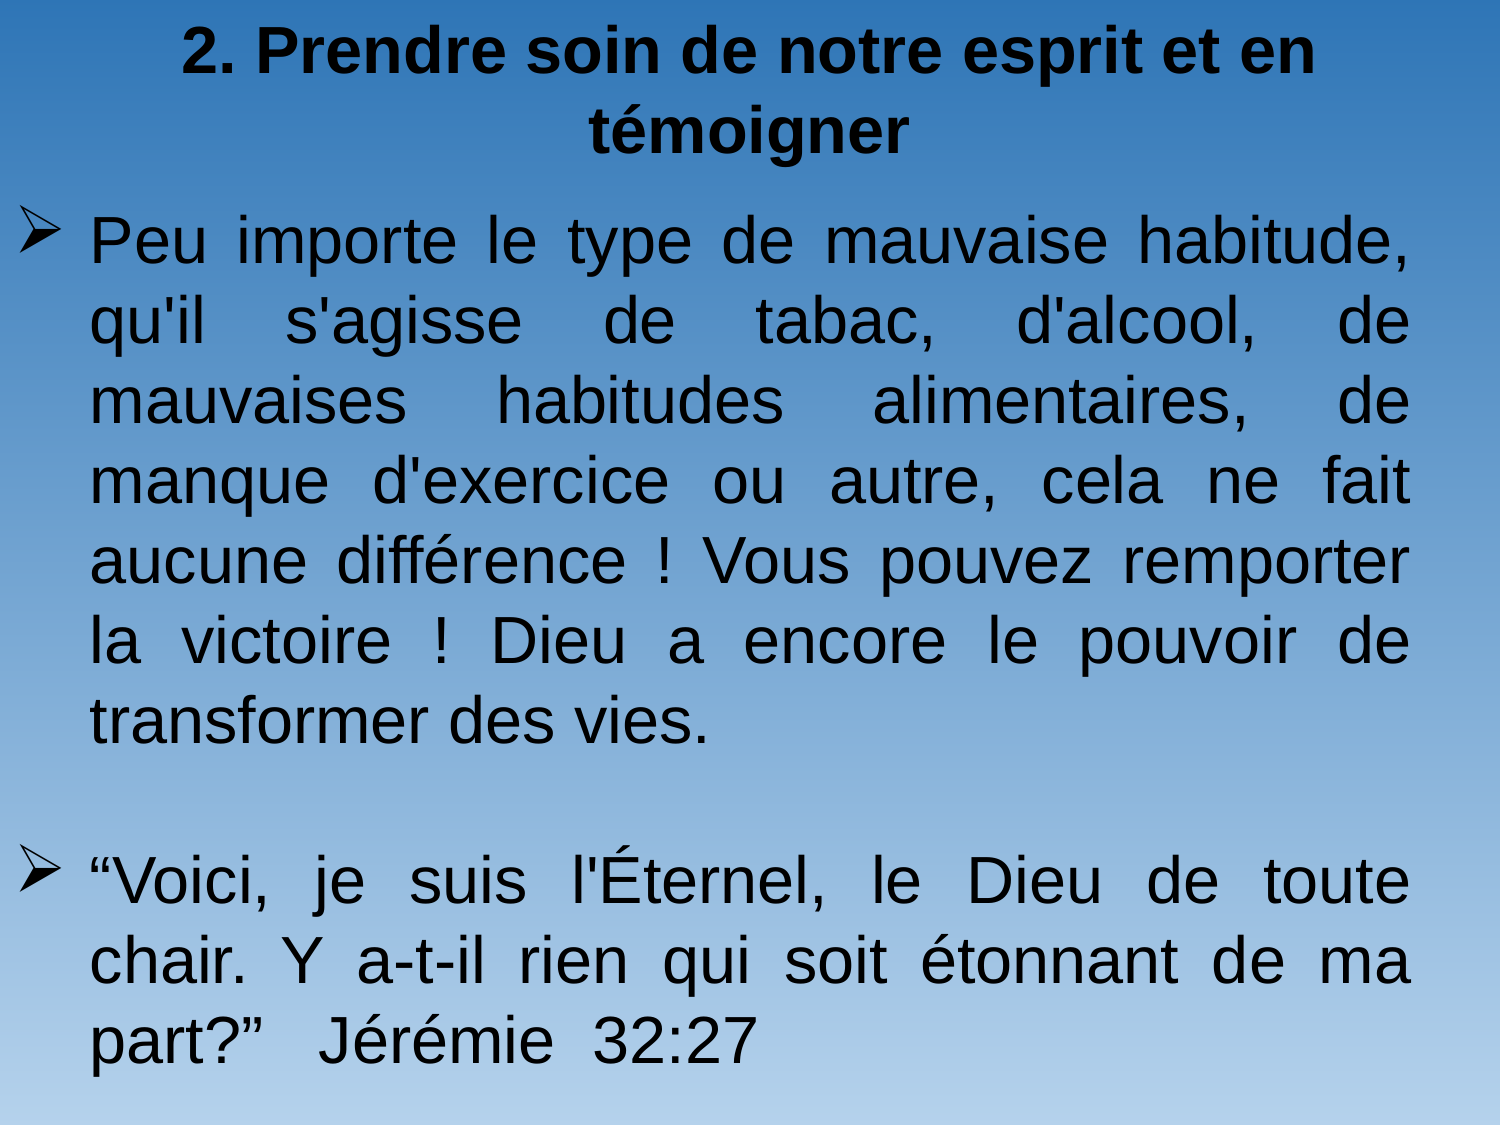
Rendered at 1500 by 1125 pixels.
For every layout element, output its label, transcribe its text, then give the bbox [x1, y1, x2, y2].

text_box 2. Prendre soin de notre esprit et en témoigner [0, 0, 1500, 175]
text_box Peu importe le type de mauvaise habitude, qu'il s'agisse de tabac, d'alcool, de mauvaises habitudes alimentaires, de manque d'exercice ou autre, cela ne fait aucune différence ! Vous pouvez remporter la victoire ! Dieu a encore le pouvoir de transformer des vies. “Voici, je suis l'Éternel, le Dieu de toute chair. Y a-t-il rien qui soit étonnant de ma part?” Jérémie 32:27 [0, 189, 1428, 1085]
